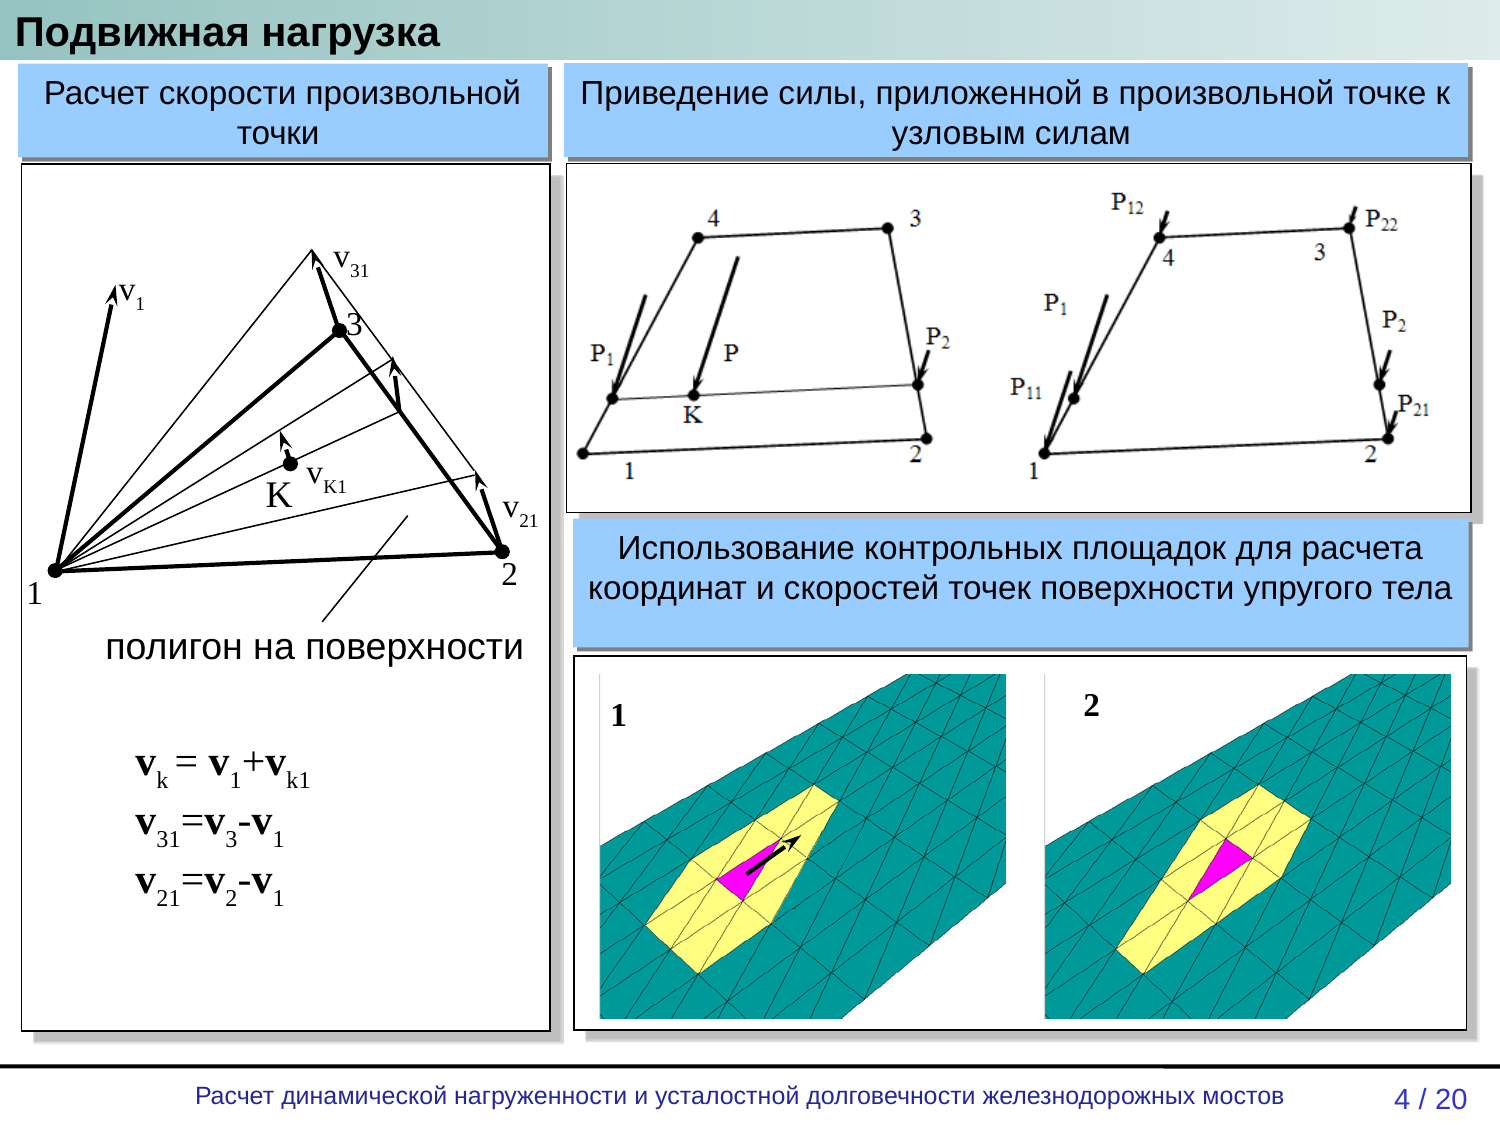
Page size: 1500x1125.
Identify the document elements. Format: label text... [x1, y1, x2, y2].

text_box vk = v1+vk1 v31=v3-v1 v21=v2-v1 [98, 726, 468, 919]
picture [597, 672, 1008, 1020]
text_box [0, 129, 543, 600]
text_box Использование контрольных площадок для расчета координат и скоростей точек поверхности упругого тела [573, 550, 1469, 648]
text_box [746, 834, 802, 875]
text_box [21, 634, 550, 1032]
text_box Подвижная нагрузка [0, 1, 1500, 60]
picture [566, 163, 1471, 513]
text_box [574, 656, 1467, 1031]
text_box полигон на поверхности [105, 642, 539, 680]
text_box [311, 525, 419, 612]
text_box Приведение силы, приложенной в произвольной точке к узловым силам [563, 63, 1469, 157]
text_box Расчет скорости произвольной точки [17, 63, 548, 138]
picture [1042, 672, 1455, 1020]
